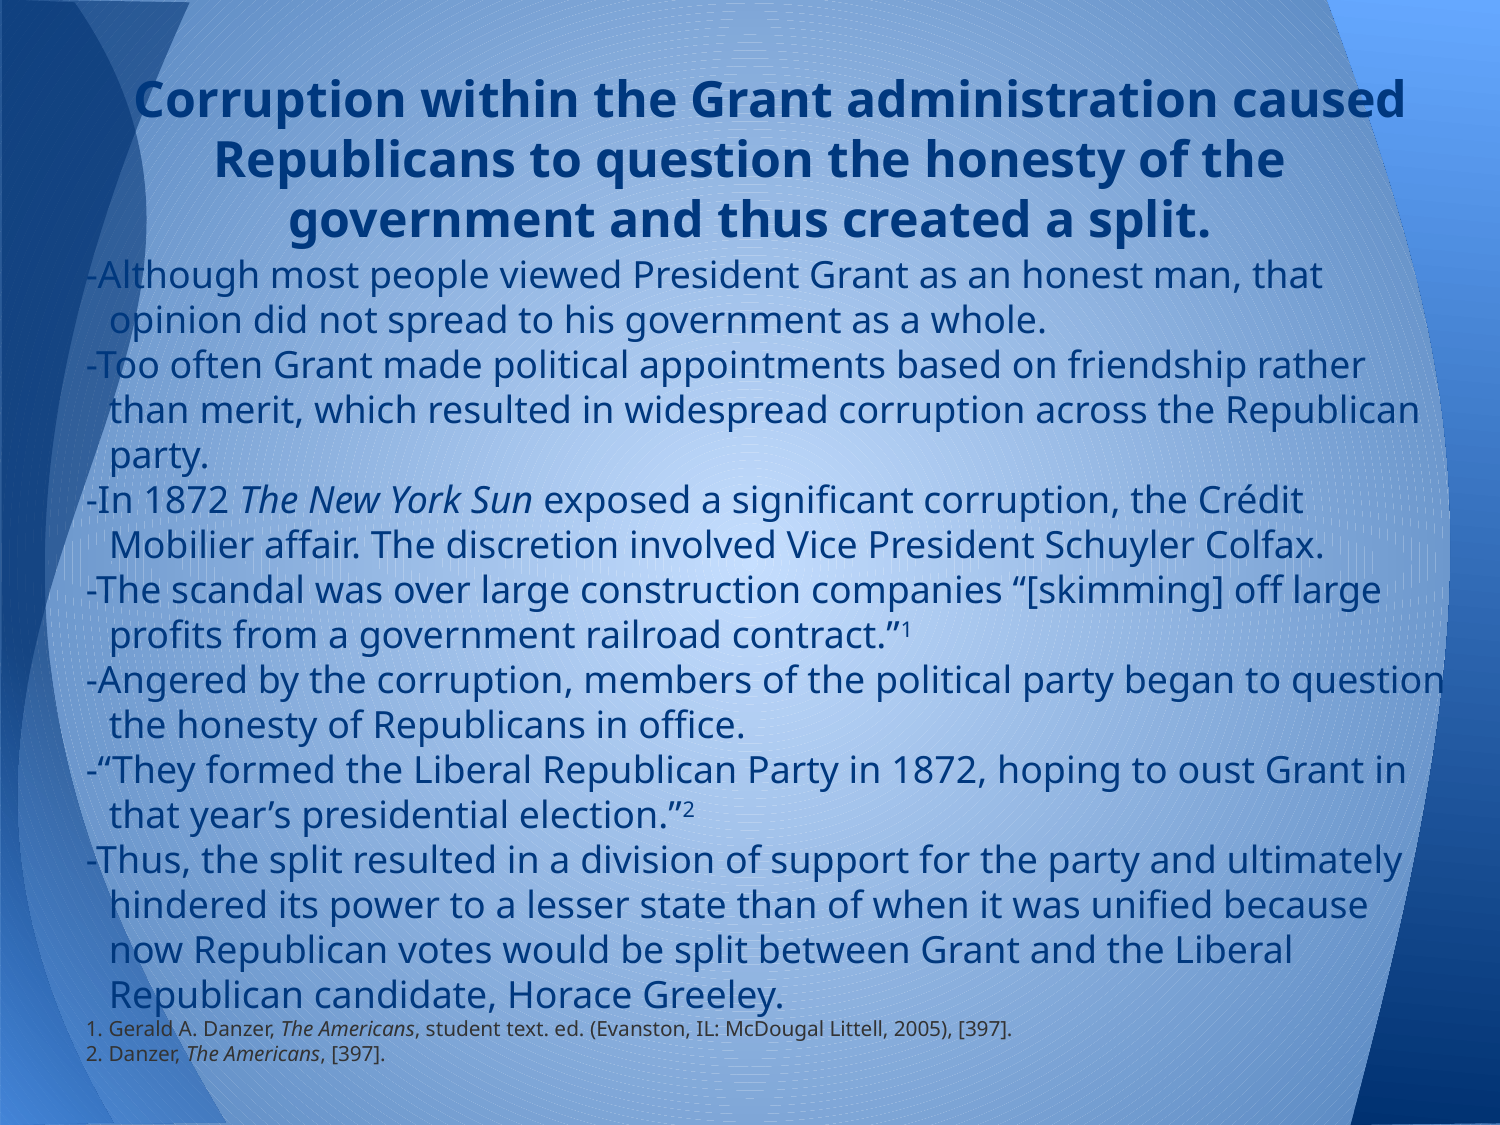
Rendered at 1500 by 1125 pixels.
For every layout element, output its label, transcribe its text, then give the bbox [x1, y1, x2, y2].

title Corruption within the Grant administration caused Republicans to question the honesty of the government and thus created a split. [75, 45, 1425, 235]
list -Although most people viewed President Grant as an honest man, that opinion did not spread to his government as a whole. -Too often Grant made political appointments based on friendship rather than merit, which resulted in widespread corruption across the Republican party. -In 1872 The New York Sun exposed a significant corruption, the Crédit Mobilier affair. The discretion involved Vice President Schuyler Colfax. -The scandal was over large construction companies “[skimming] off large profits from a government railroad contract.”1 -Angered by the corruption, members of the political party began to question the honesty of Republicans in office. -“They formed the Liberal Republican Party in 1872, hoping to oust Grant in that year’s presidential election.”2 -Thus, the split resulted in a division of support for the party and ultimately hindered its power to a lesser state than of when it was unified because now Republican votes would be split between Grant and the Liberal Republican candidate, Horace Greeley. 1. Gerald A. Danzer, The Americans, student text. ed. (Evanston, IL: McDougal Littell, 2005), [397]. 2. Danzer, The Americans, [397]. [37, 235, 1463, 1081]
